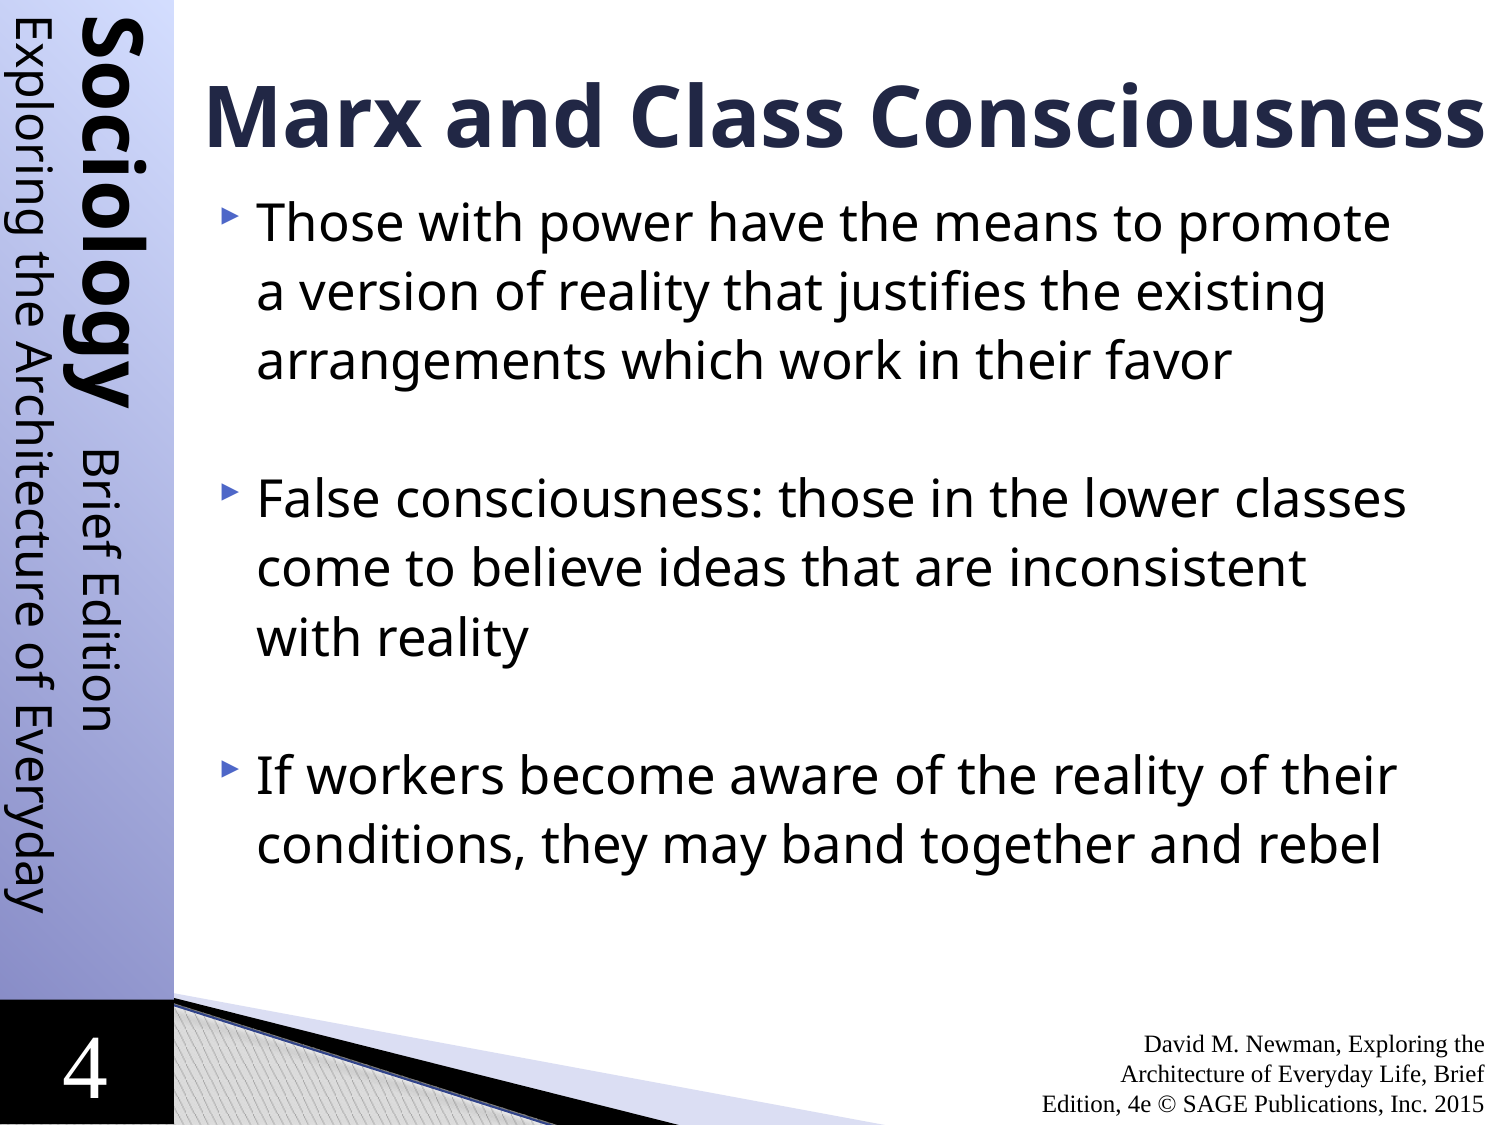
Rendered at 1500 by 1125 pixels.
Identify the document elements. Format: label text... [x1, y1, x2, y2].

list Those with power have the means to promote a version of reality that justifies the existing arrangements which work in their favor False consciousness: those in the lower classes come to believe ideas that are inconsistent with reality If workers become aware of the reality of their conditions, they may band together and rebel [187, 174, 1438, 950]
title Marx and Class Consciousness [187, 4, 1500, 180]
picture [174, 1003, 558, 1125]
footer David M. Newman, Exploring the Architecture of Everyday Life, Brief Edition, 4e © SAGE Publications, Inc. 2015 [1025, 1065, 1500, 1125]
